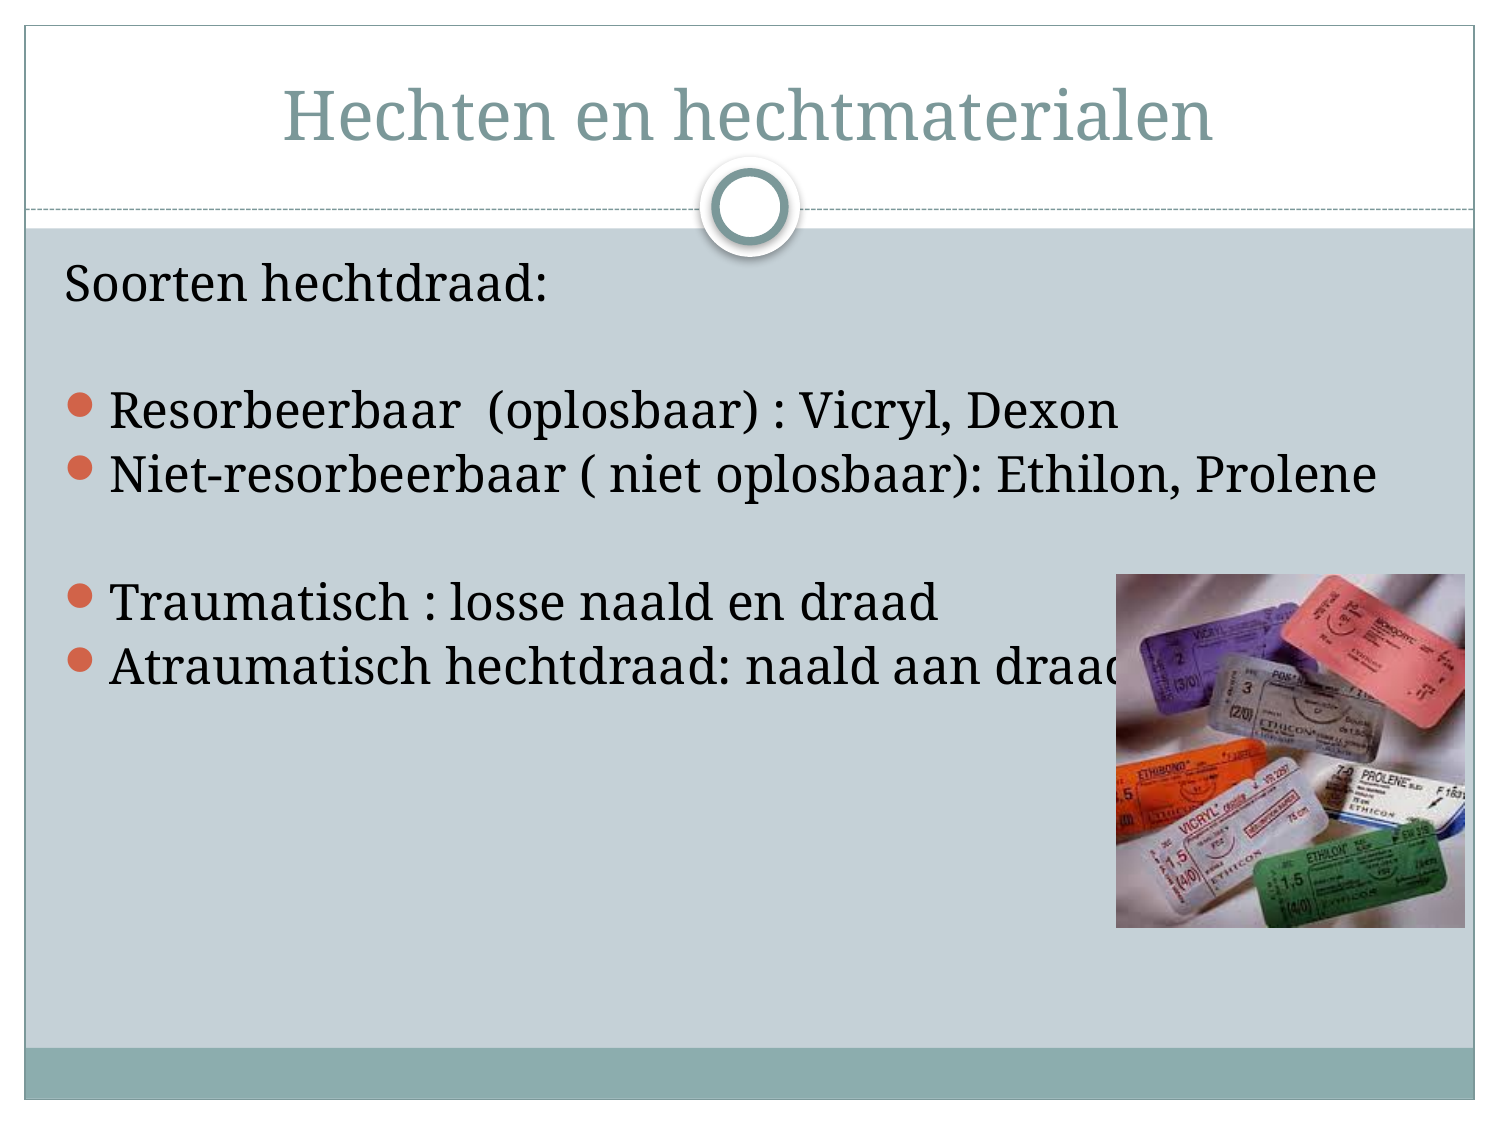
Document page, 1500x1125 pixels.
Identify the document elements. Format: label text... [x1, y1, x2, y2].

title Hechten en hechtmaterialen [49, 37, 1450, 162]
picture [1115, 573, 1465, 928]
list Soorten hechtdraad: Resorbeerbaar (oplosbaar) : Vicryl, Dexon Niet-resorbeerbaar ( niet oplosbaar): Ethilon, Prolene Traumatisch : losse naald en draad Atraumatisch hechtdraad: naald aan draad [49, 250, 1445, 1001]
